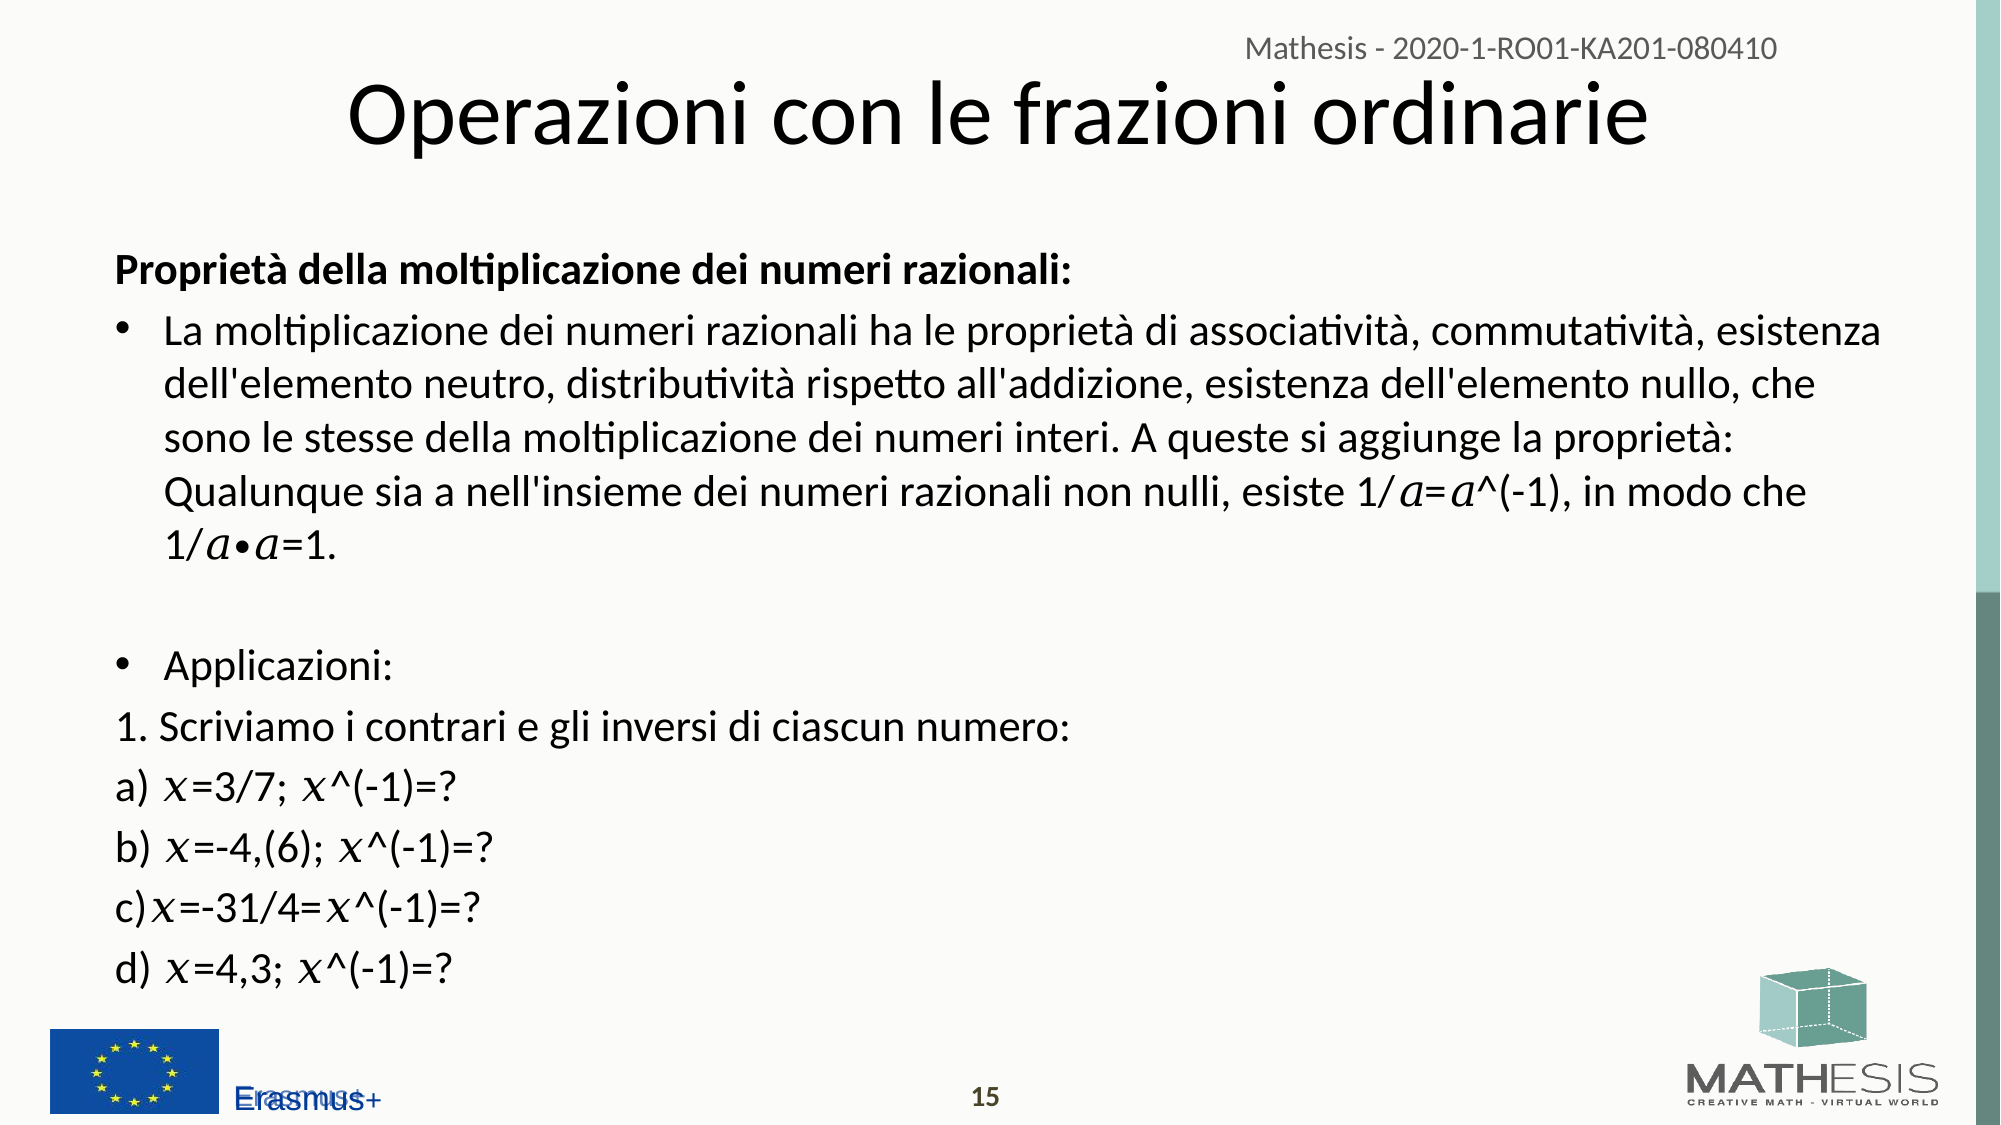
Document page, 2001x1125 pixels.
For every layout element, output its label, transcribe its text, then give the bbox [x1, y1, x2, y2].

list Proprietà della moltiplicazione dei numeri razionali: La moltiplicazione dei numeri razionali ha le proprietà di associatività, commutatività, esistenza dell'elemento neutro, distributività rispetto all'addizione, esistenza dell'elemento nullo, che sono le stesse della moltiplicazione dei numeri interi. A queste si aggiunge la proprietà: Qualunque sia a nell'insieme dei numeri razionali non nulli, esiste 1/𝑎=𝑎^(-1), in modo che 1/𝑎∙𝑎=1. Applicazioni: 1. Scriviamo i contrari e gli inversi di ciascun numero: a) 𝑥=3/7; 𝑥^(-1)=? b) 𝑥=-4,(6); 𝑥^(-1)=? c)𝑥=-31/4=𝑥^(-1)=? d) 𝑥=4,3; 𝑥^(-1)=? [99, 232, 1900, 1005]
picture [50, 1029, 219, 1114]
title Operazioni con le frazioni ordinarie [99, 45, 1900, 232]
